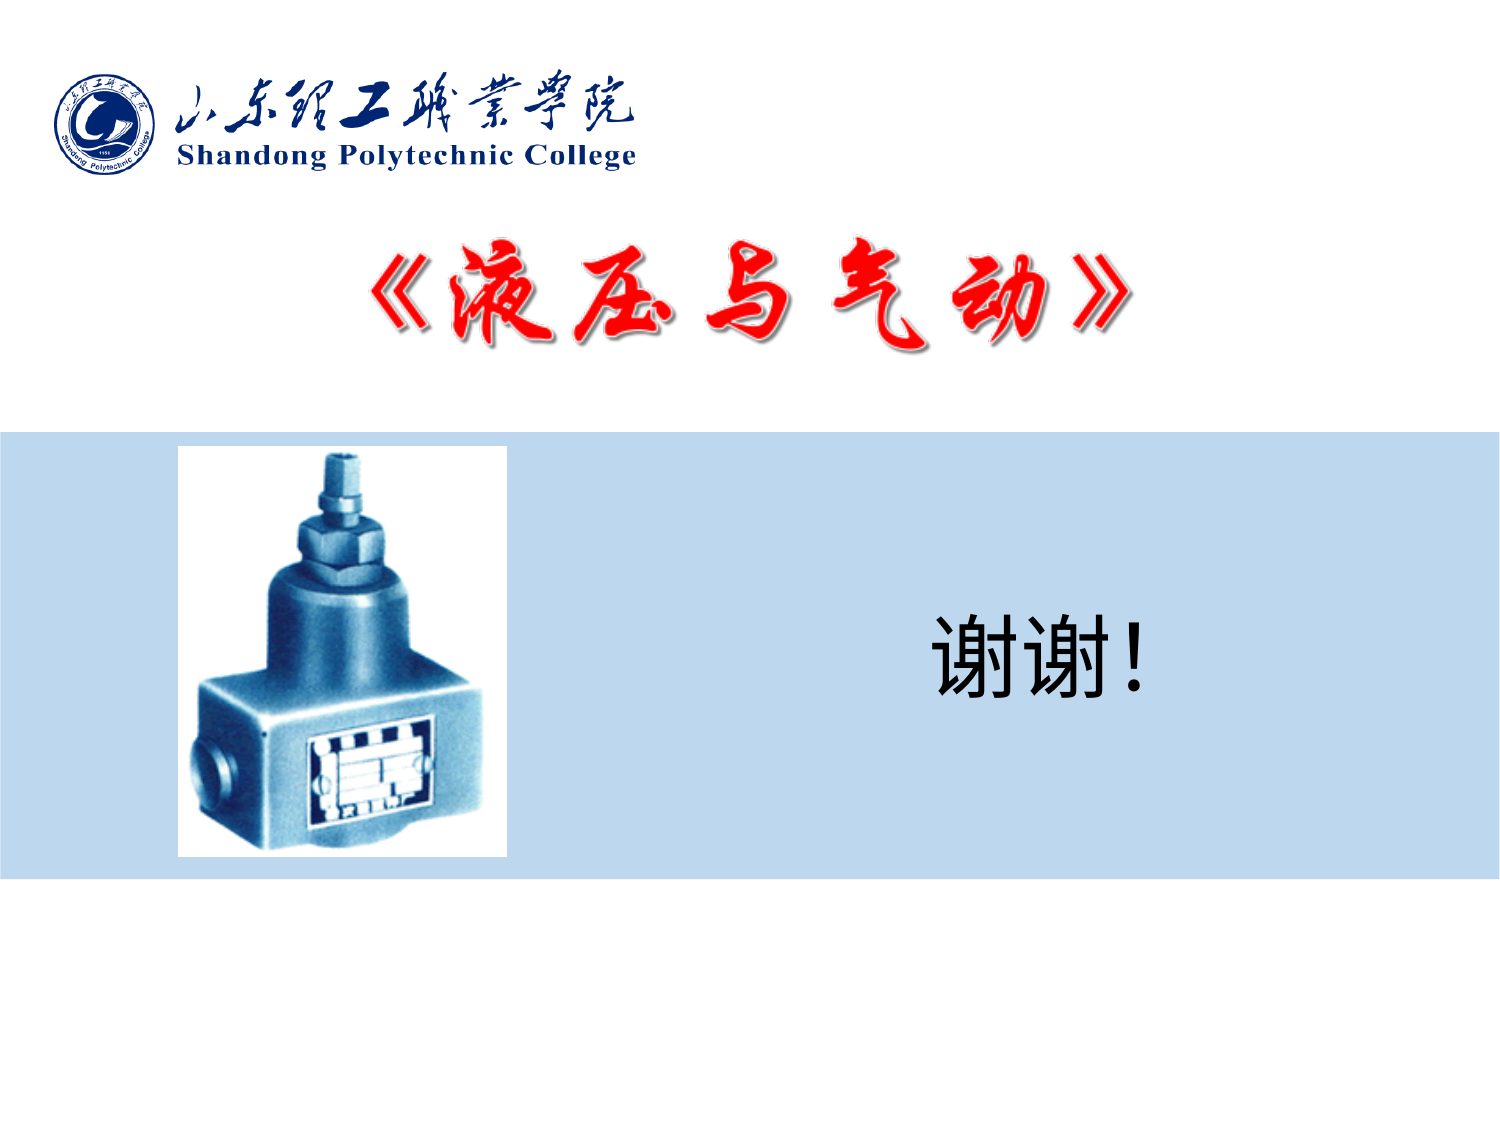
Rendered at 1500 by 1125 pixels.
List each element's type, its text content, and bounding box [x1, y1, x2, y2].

text_box 谢谢！ [679, 569, 1453, 717]
picture [178, 446, 508, 857]
picture [311, 219, 1189, 388]
picture [54, 69, 635, 175]
